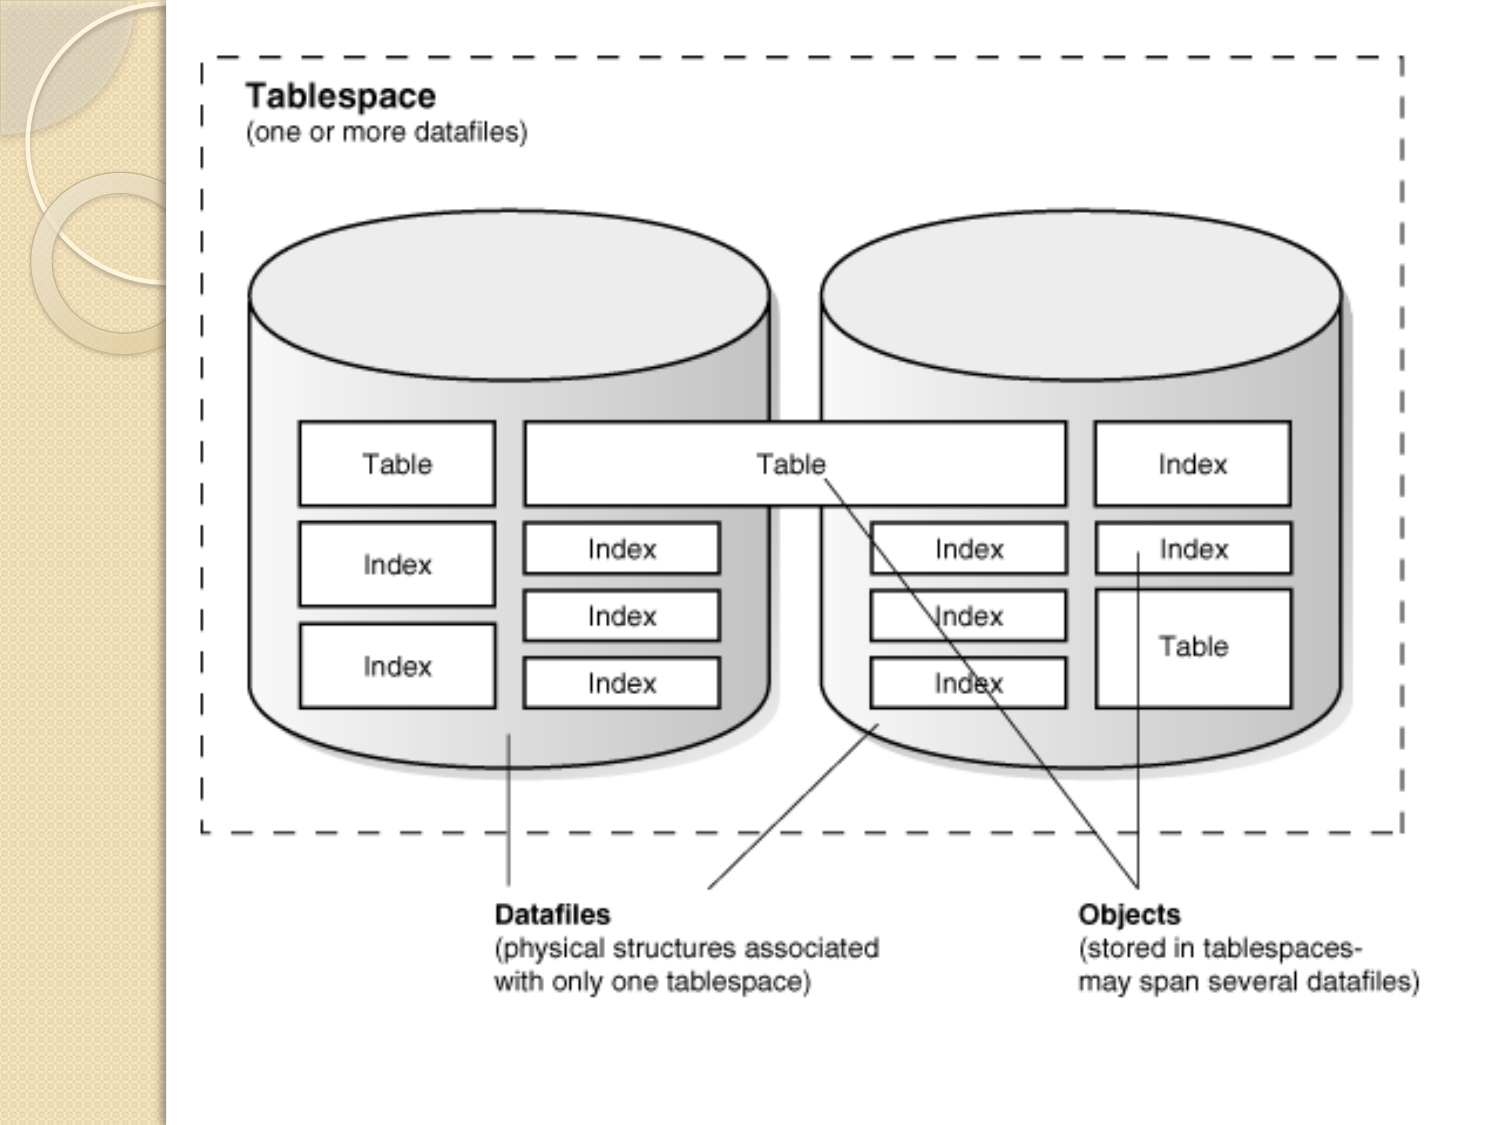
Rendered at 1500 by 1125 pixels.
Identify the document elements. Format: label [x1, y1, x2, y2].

picture [198, 54, 1424, 1000]
